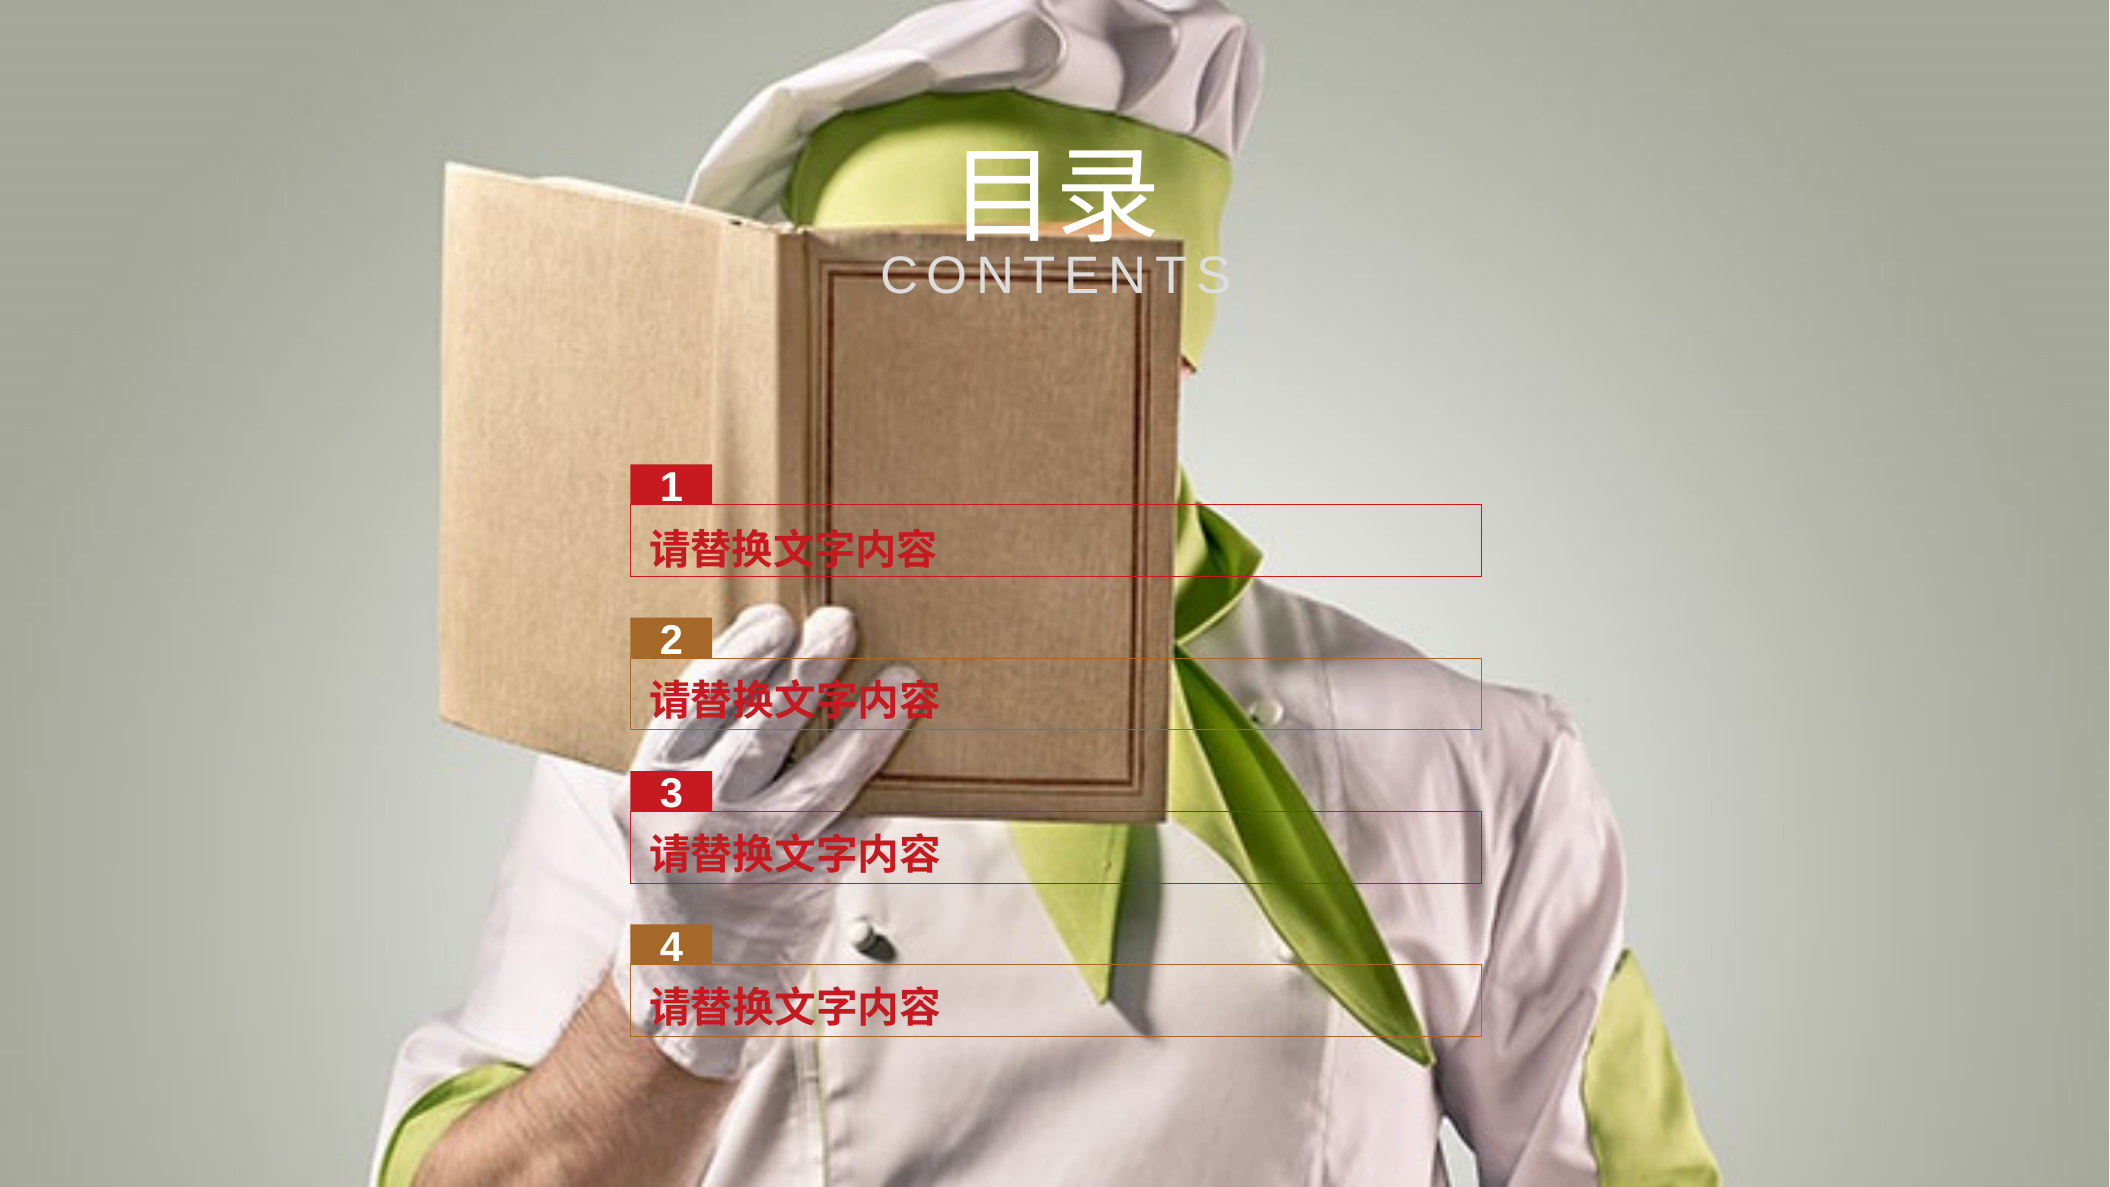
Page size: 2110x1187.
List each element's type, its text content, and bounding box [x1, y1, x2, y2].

text_box 请替换文字内容 [630, 964, 1482, 1037]
text_box 2 [629, 617, 713, 659]
text_box 3 [629, 770, 713, 812]
text_box 4 [629, 923, 713, 966]
text_box 请替换文字内容 [630, 504, 1482, 577]
text_box [0, 0, 2110, 1187]
text_box 请替换文字内容 [630, 811, 1482, 884]
text_box 目录 [872, 135, 1240, 233]
text_box 1 [629, 463, 713, 505]
text_box 请替换文字内容 [630, 658, 1482, 730]
text_box CONTENTS [830, 233, 1283, 312]
